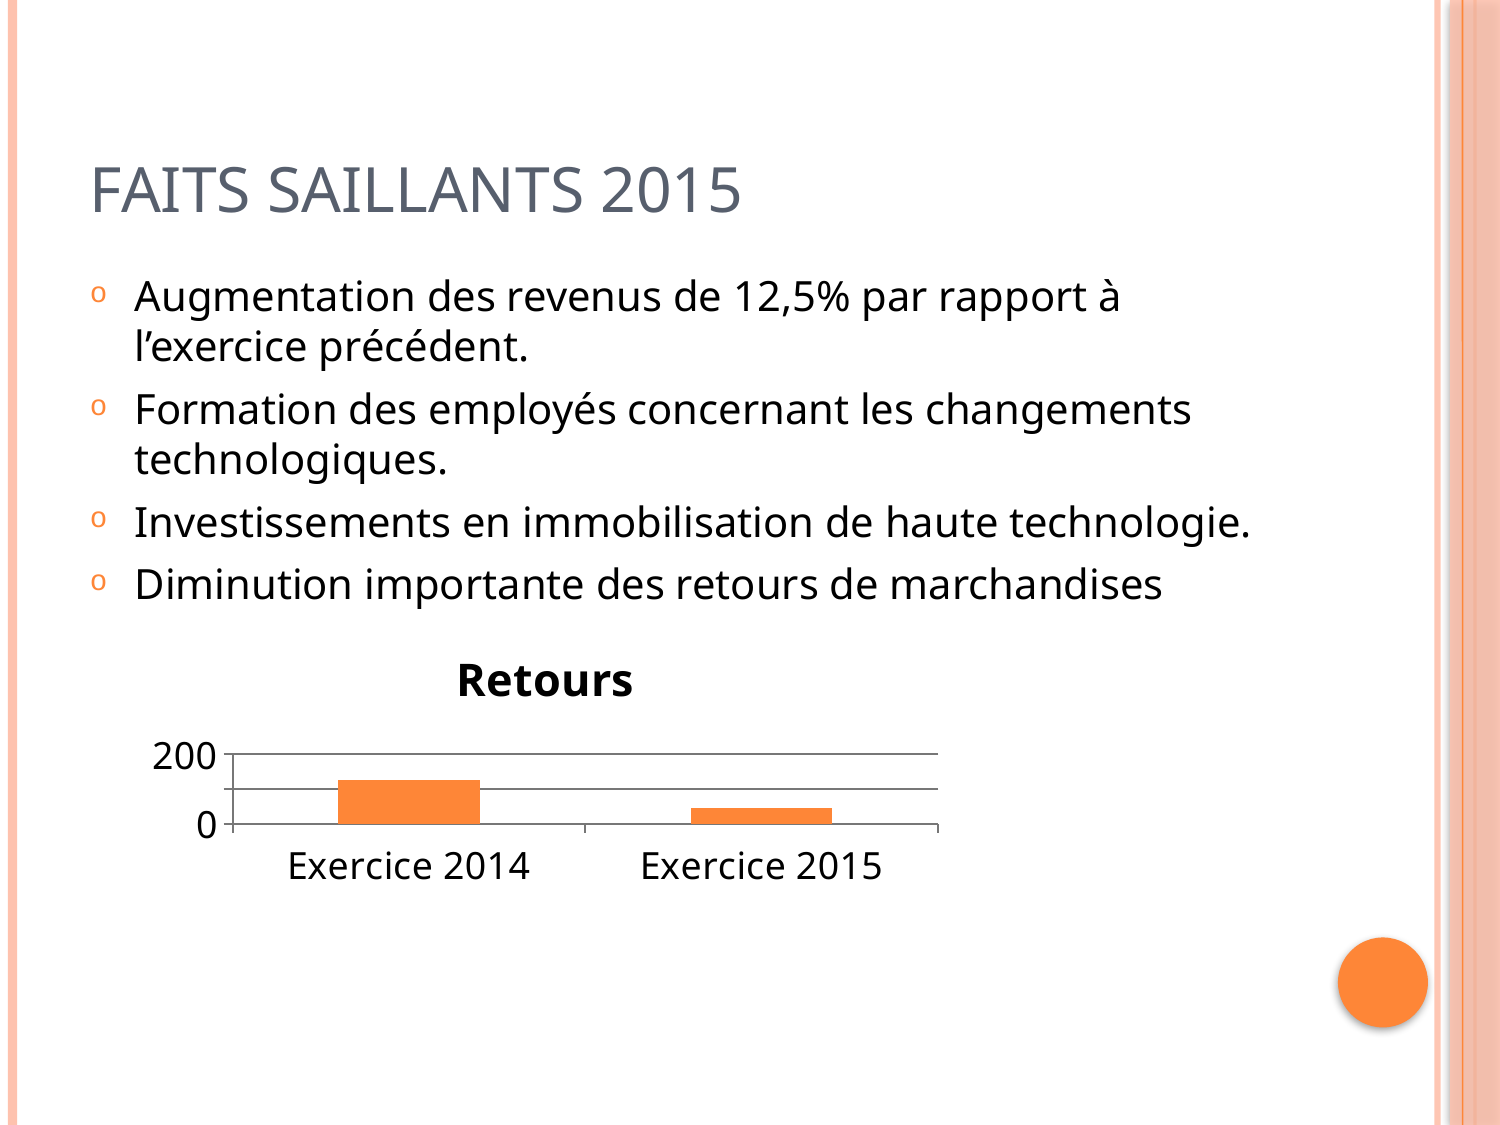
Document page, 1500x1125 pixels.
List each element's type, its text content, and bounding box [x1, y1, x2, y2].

title Faits saillants 2015 [75, 45, 1300, 233]
chart [135, 620, 956, 897]
list Augmentation des revenus de 12,5% par rapport à l’exercice précédent. Formation des employés concernant les changements technologiques. Investissements en immobilisation de haute technologie. Diminution importante des retours de marchandises [75, 262, 1300, 1062]
